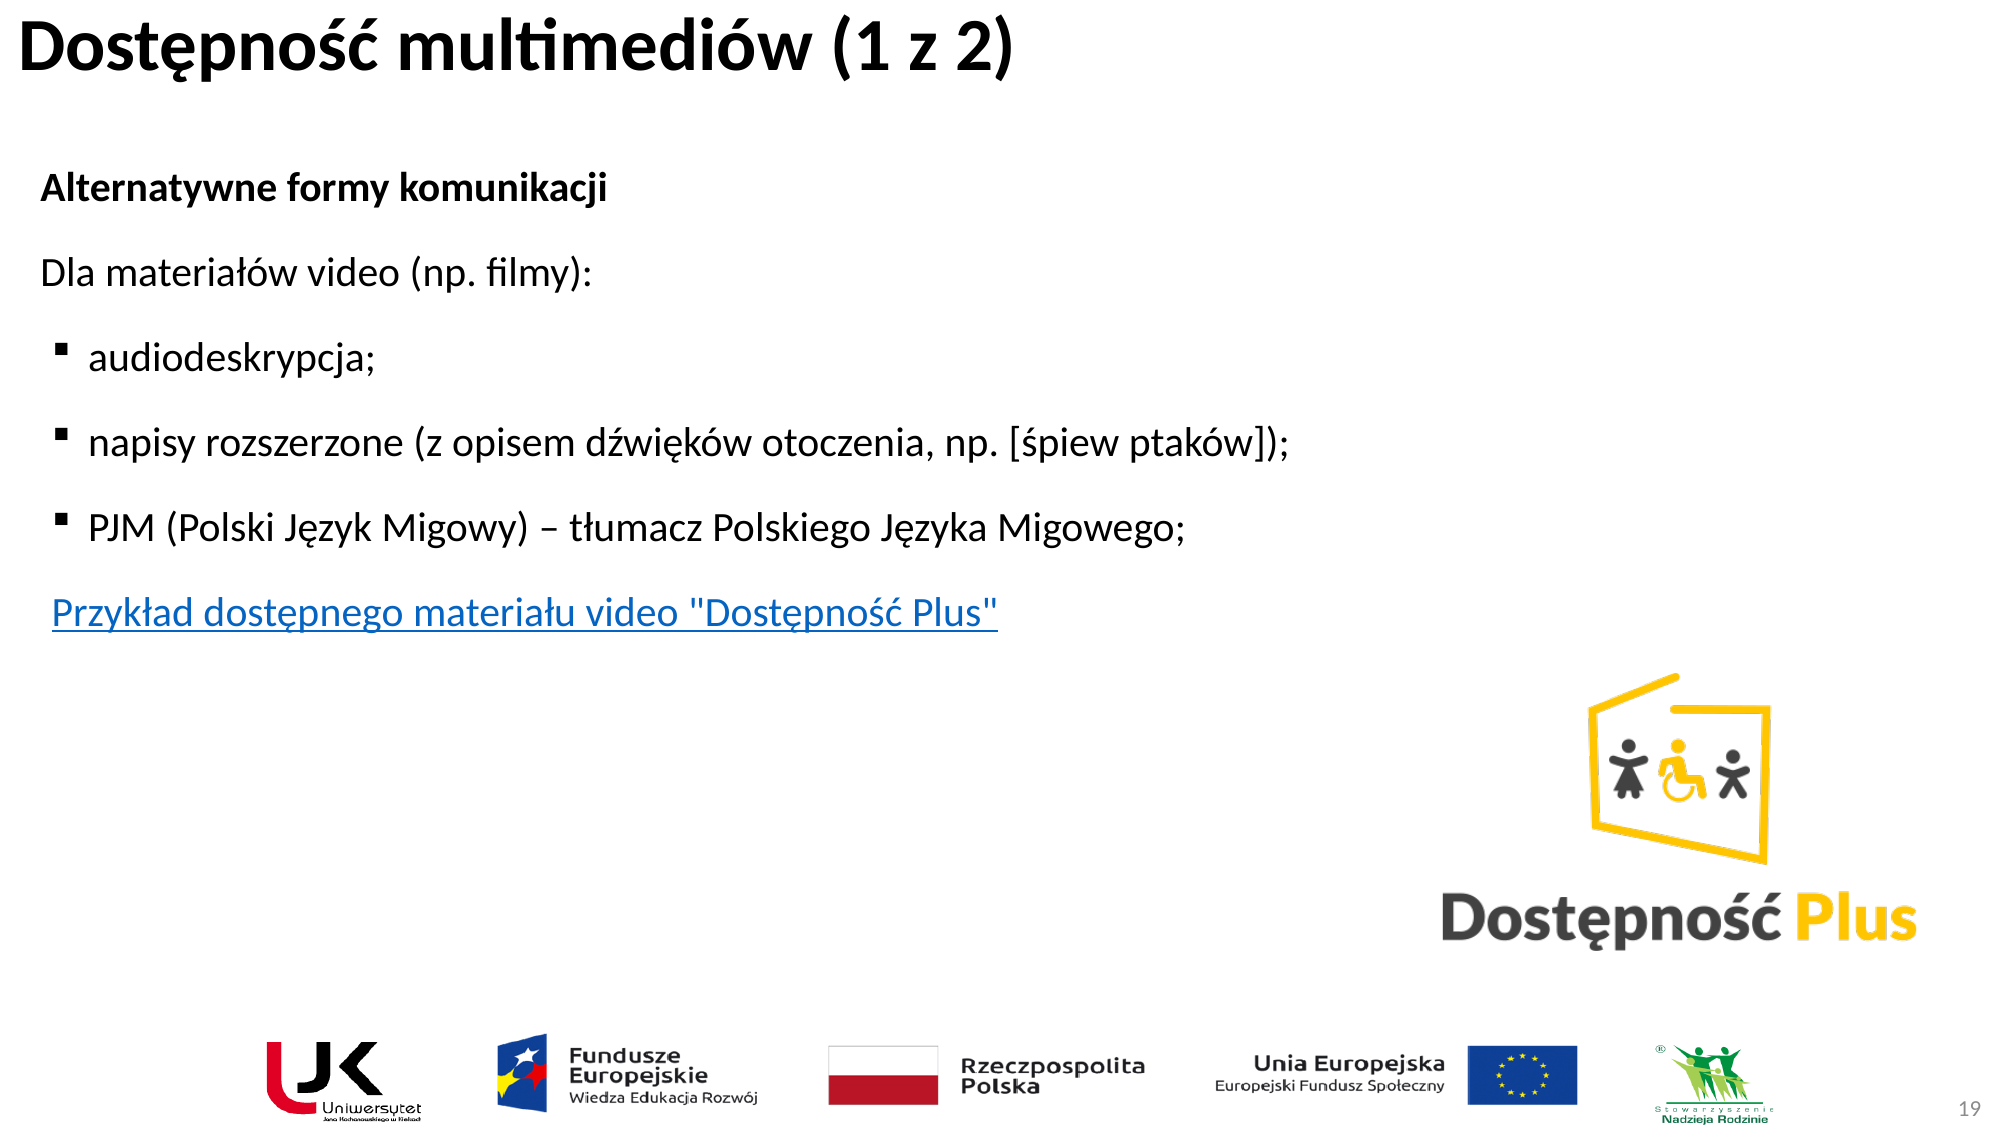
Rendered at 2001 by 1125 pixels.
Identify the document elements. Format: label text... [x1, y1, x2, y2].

picture [1655, 1044, 1774, 1125]
picture [463, 1004, 1613, 1125]
title Dostępność multimediów (1 z 2) [18, 0, 1259, 102]
slide_number 19 [1860, 1089, 1997, 1125]
picture [1405, 645, 1953, 979]
text_box Alternatywne formy komunikacji Dla materiałów video (np. filmy): audiodeskrypcja; napisy rozszerzone (z opisem dźwięków otoczenia, np. [śpiew ptaków]); PJM (Polski Język Migowy) – tłumacz Polskiego Języka Migowego; Przykład dostępnego materiału video "Dostępność Plus" [40, 134, 1406, 813]
picture [266, 1042, 421, 1122]
